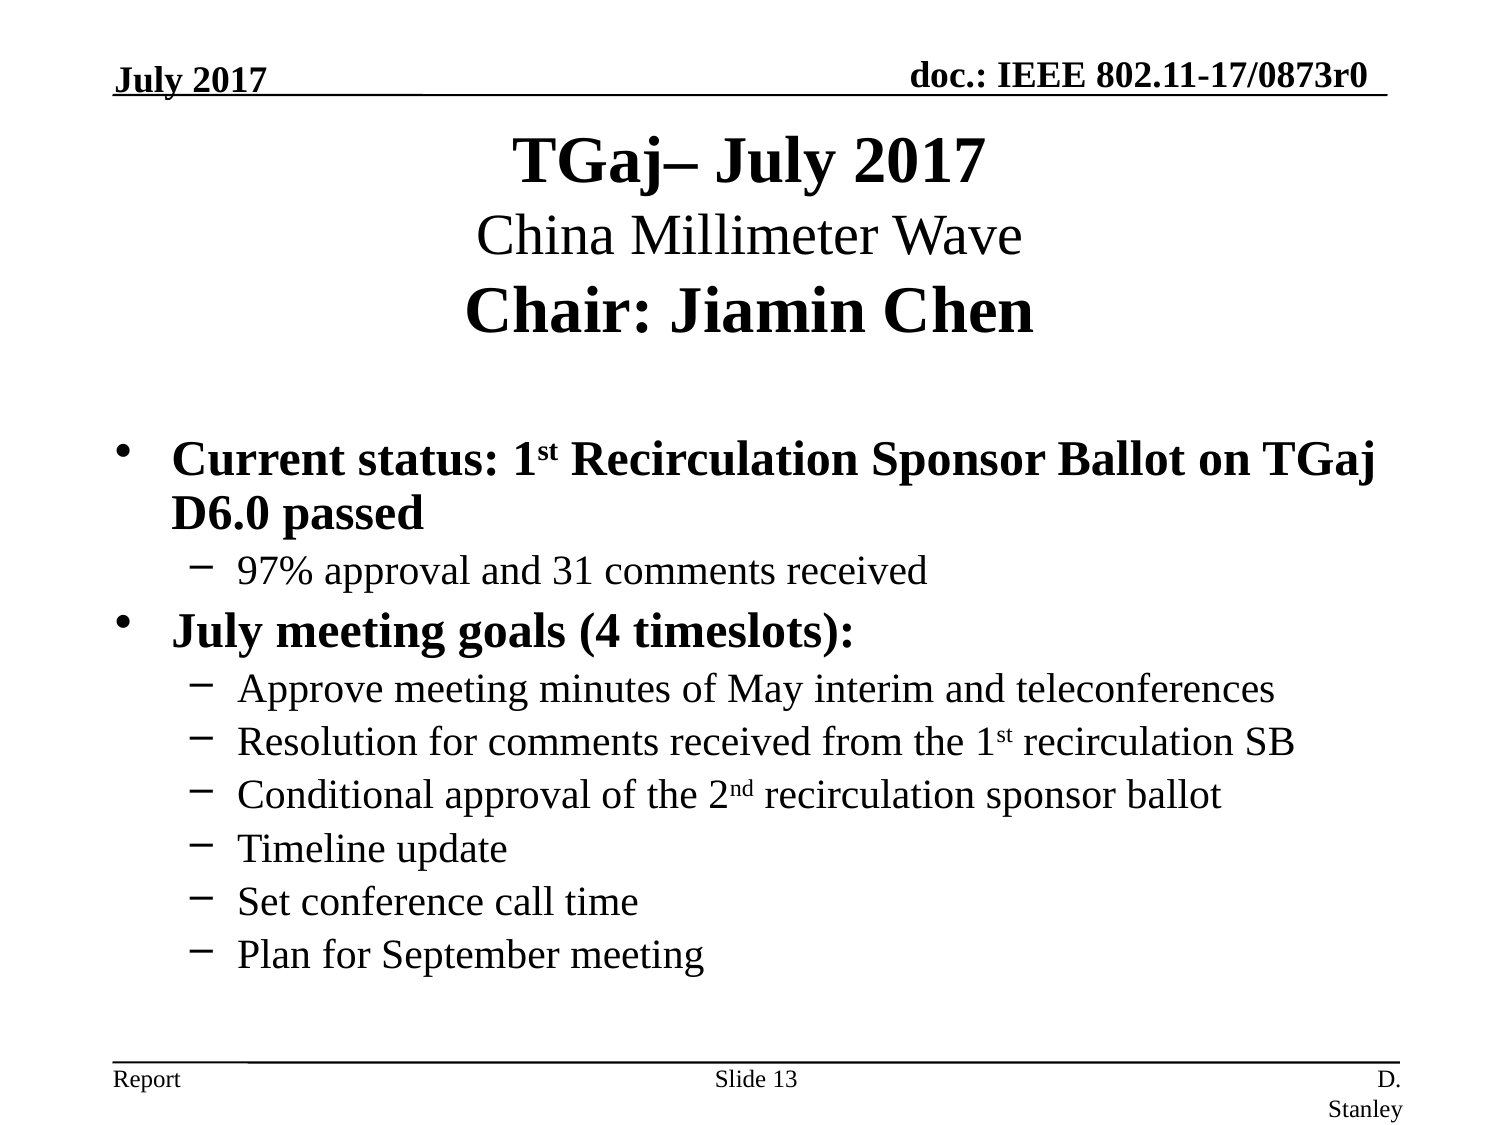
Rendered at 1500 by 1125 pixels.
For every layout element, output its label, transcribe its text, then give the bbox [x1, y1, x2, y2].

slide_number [114, 54, 269, 100]
list Current status: 1st Recirculation Sponsor Ballot on TGaj D6.0 passed 97% approval and 31 comments received July meeting goals (4 timeslots): Approve meeting minutes of May interim and teleconferences Resolution for comments received from the 1st recirculation SB Conditional approval of the 2nd recirculation sponsor ballot Timeline update Set conference call time Plan for September meeting [99, 425, 1450, 1050]
slide_number Slide 13 [712, 1062, 800, 1093]
title TGaj– July 2017 China Millimeter Wave Chair: Jiamin Chen [112, 125, 1388, 338]
footer D. Stanley, HP Enterprise [1325, 1062, 1402, 1093]
